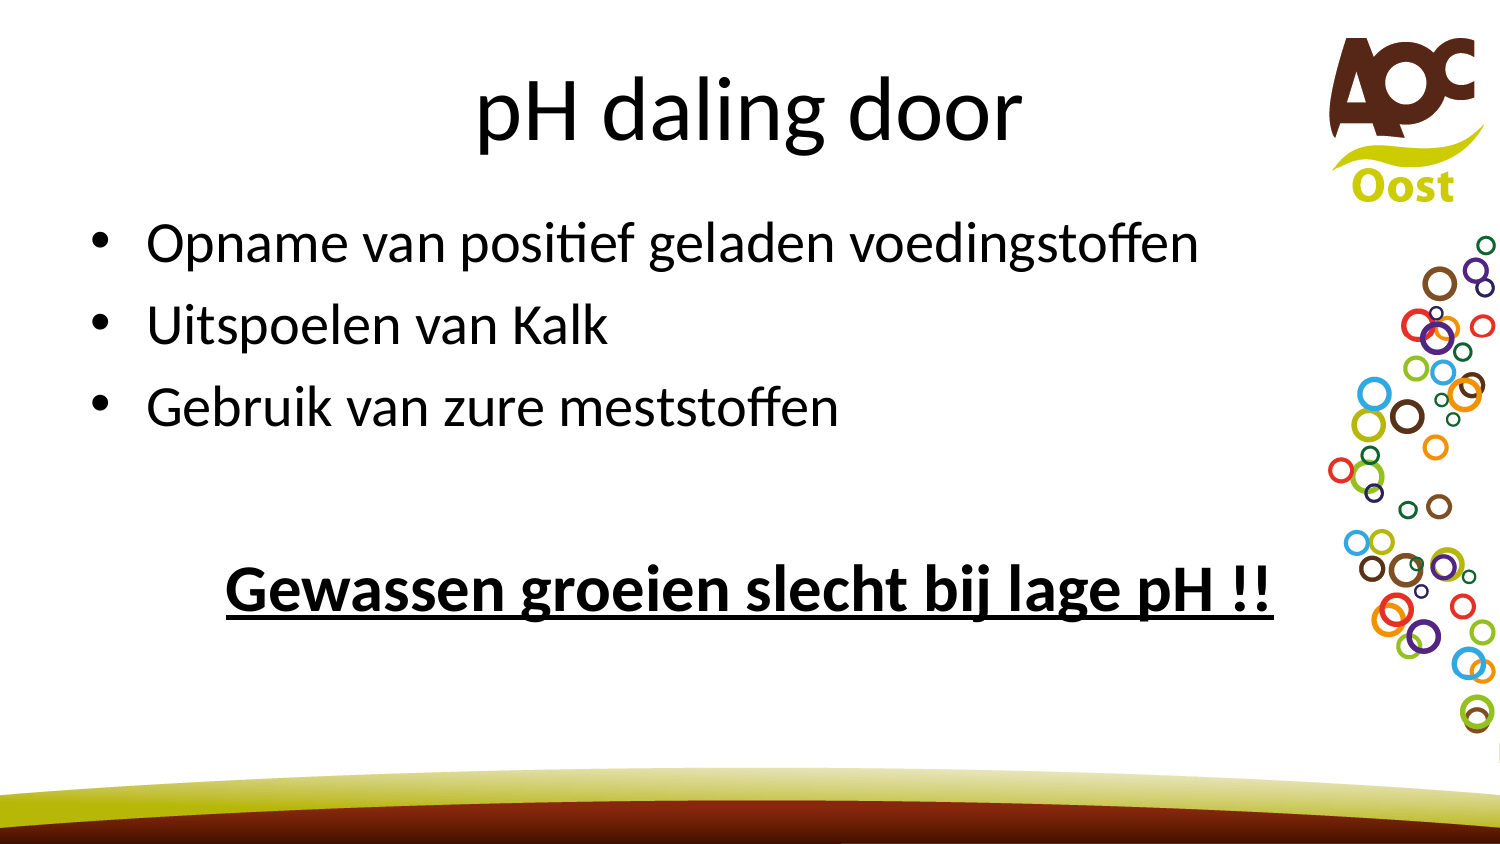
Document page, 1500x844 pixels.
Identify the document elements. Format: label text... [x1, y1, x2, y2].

picture [0, 0, 1500, 844]
title pH daling door [75, 33, 1425, 175]
list Opname van positief geladen voedingstoffen Uitspoelen van Kalk Gebruik van zure meststoffen Gewassen groeien slecht bij lage pH !! [75, 196, 1425, 754]
